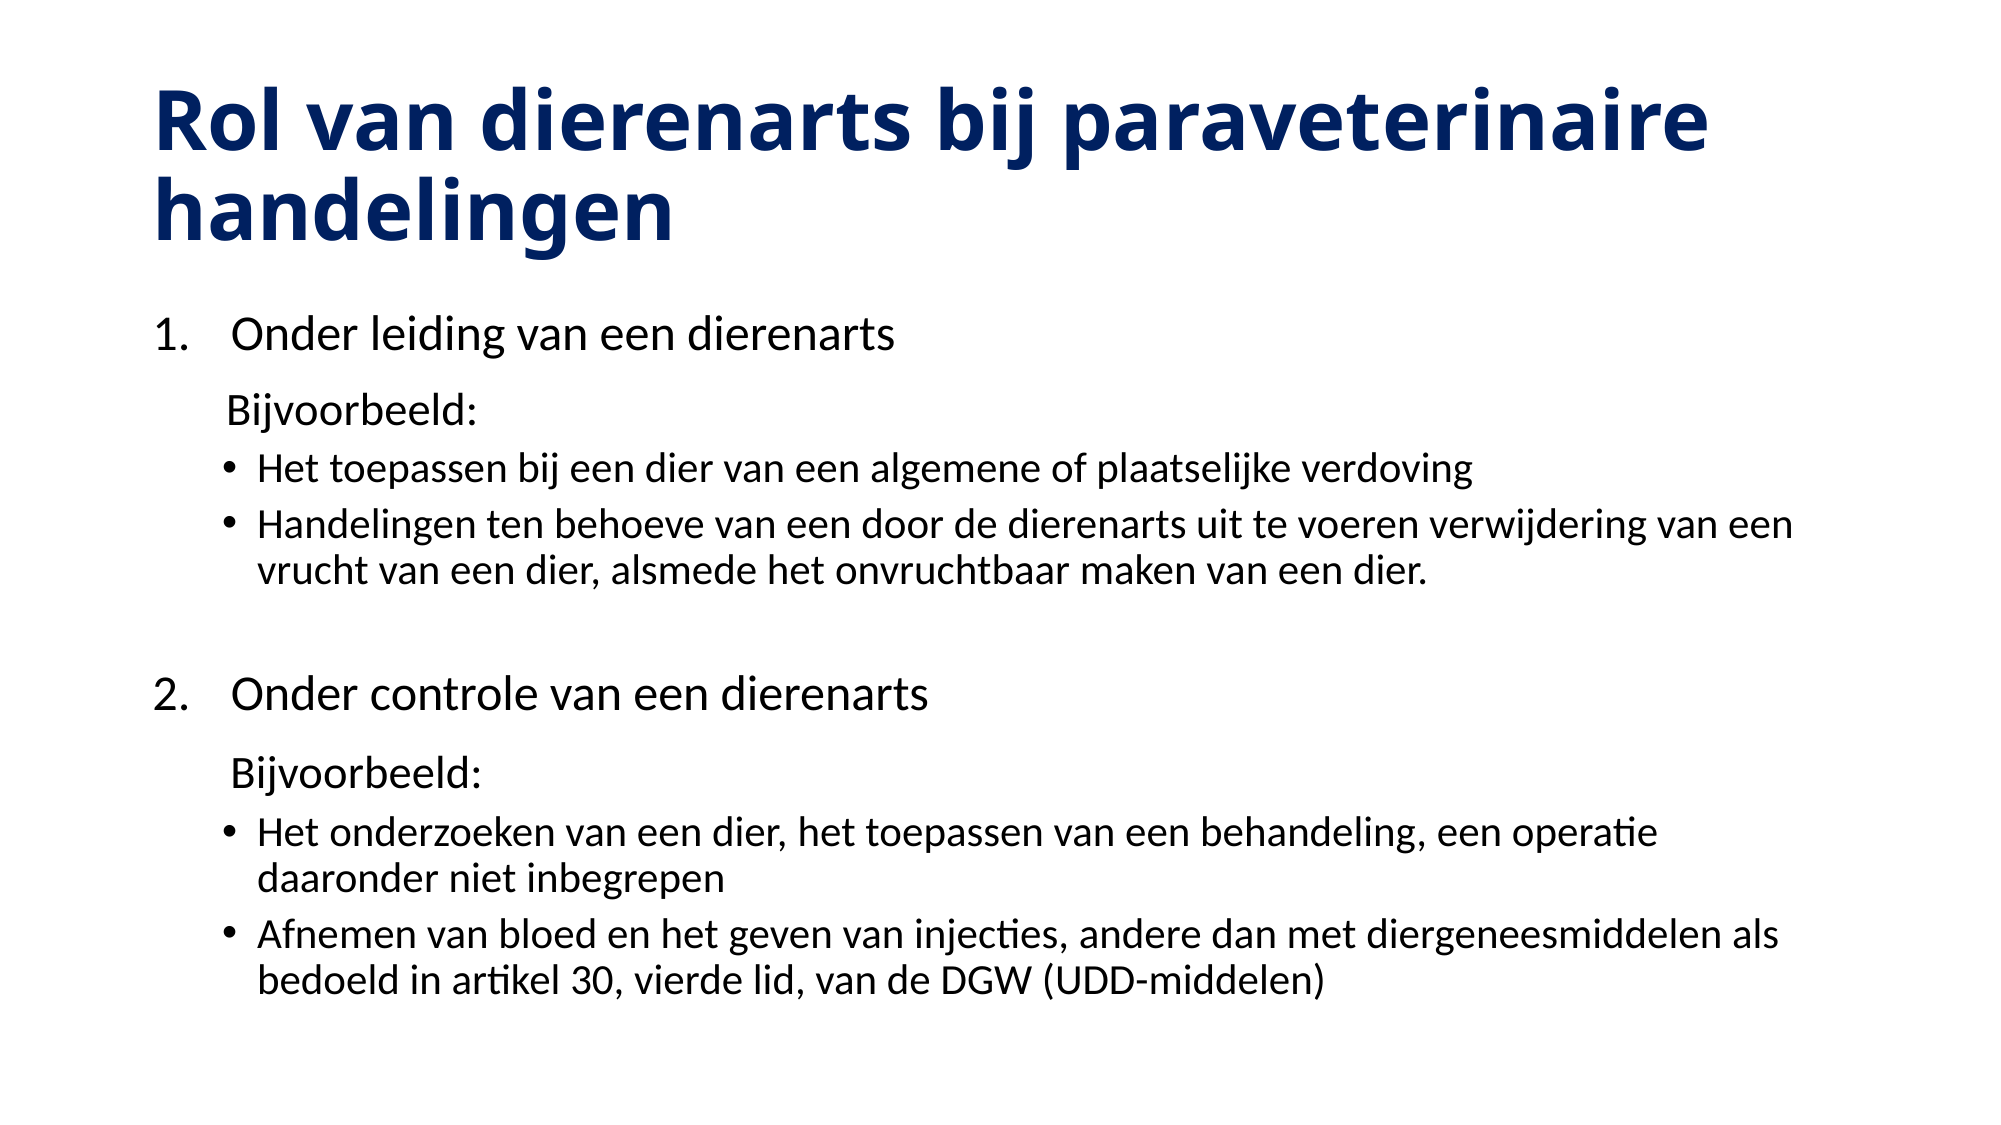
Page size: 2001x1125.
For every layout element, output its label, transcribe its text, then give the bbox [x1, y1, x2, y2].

title Rol van dierenarts bij paraveterinaire handelingen [137, 59, 1863, 278]
list Onder leiding van een dierenarts Bijvoorbeeld: Het toepassen bij een dier van een algemene of plaatselijke verdoving Handelingen ten behoeve van een door de dierenarts uit te voeren verwijdering van een vrucht van een dier, alsmede het onvruchtbaar maken van een dier. Onder controle van een dierenarts Bijvoorbeeld: Het onderzoeken van een dier, het toepassen van een behandeling, een operatie daaronder niet inbegrepen Afnemen van bloed en het geven van injecties, andere dan met diergeneesmiddelen als bedoeld in artikel 30, vierde lid, van de DGW (UDD-middelen) [137, 299, 1863, 1014]
